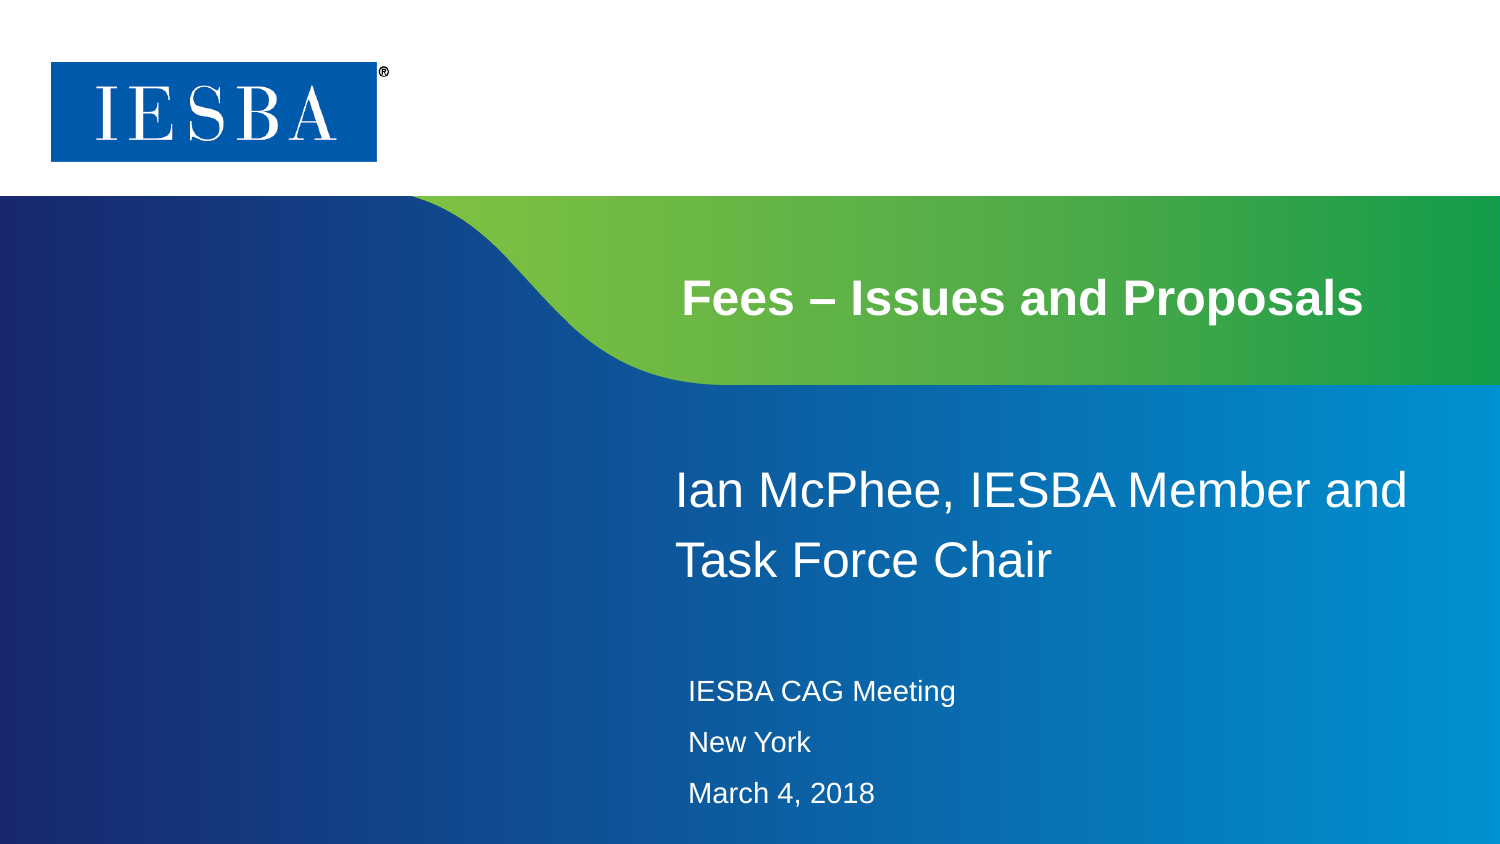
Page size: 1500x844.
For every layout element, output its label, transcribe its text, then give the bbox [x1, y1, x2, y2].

subtitle IESBA CAG Meeting New York March 4, 2018 [688, 671, 1489, 812]
picture [51, 62, 389, 162]
title Fees – Issues and Proposals [681, 234, 1444, 357]
text_box Ian McPhee, IESBA Member and Task Force Chair [674, 457, 1443, 610]
picture [412, 196, 1500, 385]
